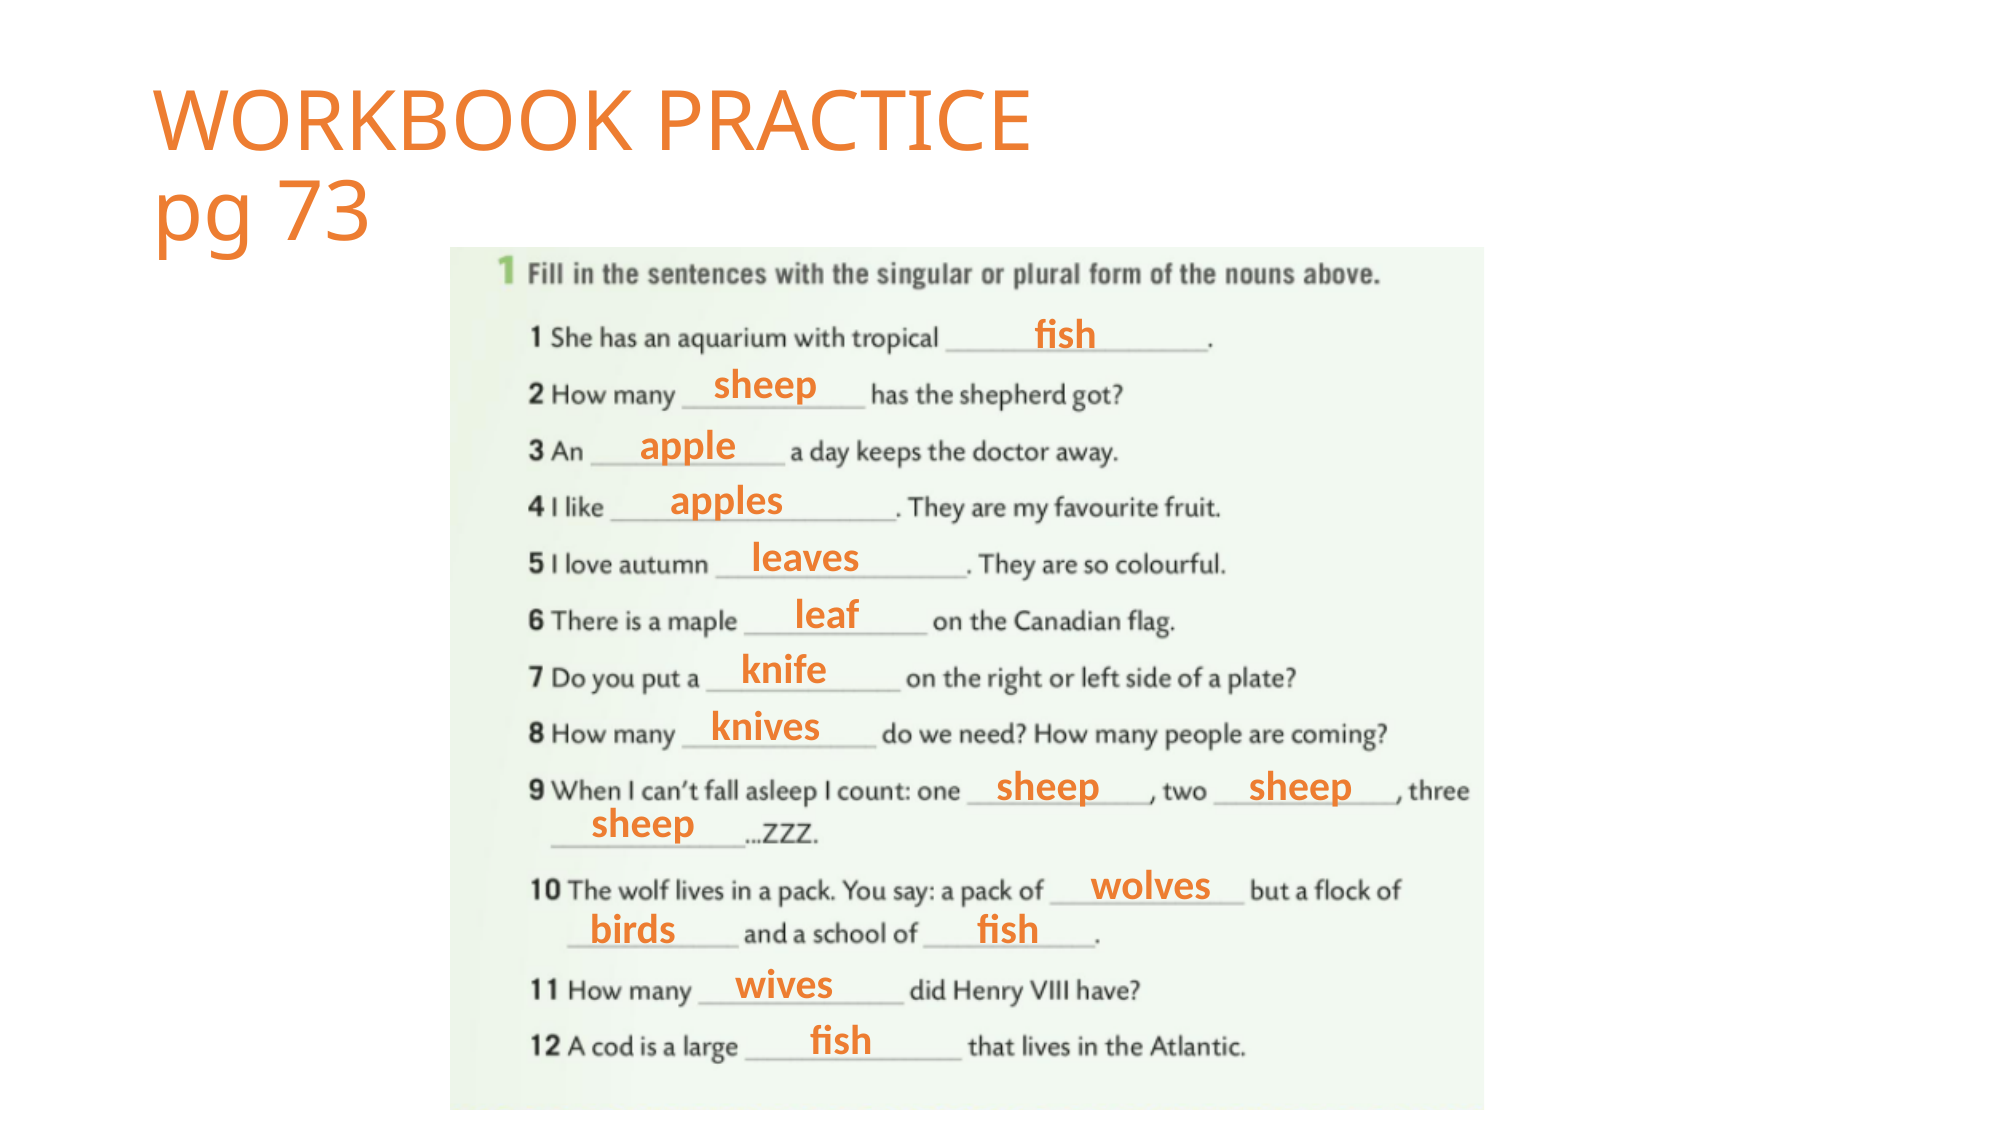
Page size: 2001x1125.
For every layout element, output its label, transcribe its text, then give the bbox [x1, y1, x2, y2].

title WORKBOOK PRACTICE pg 73 [137, 59, 1863, 278]
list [450, 247, 1485, 1110]
